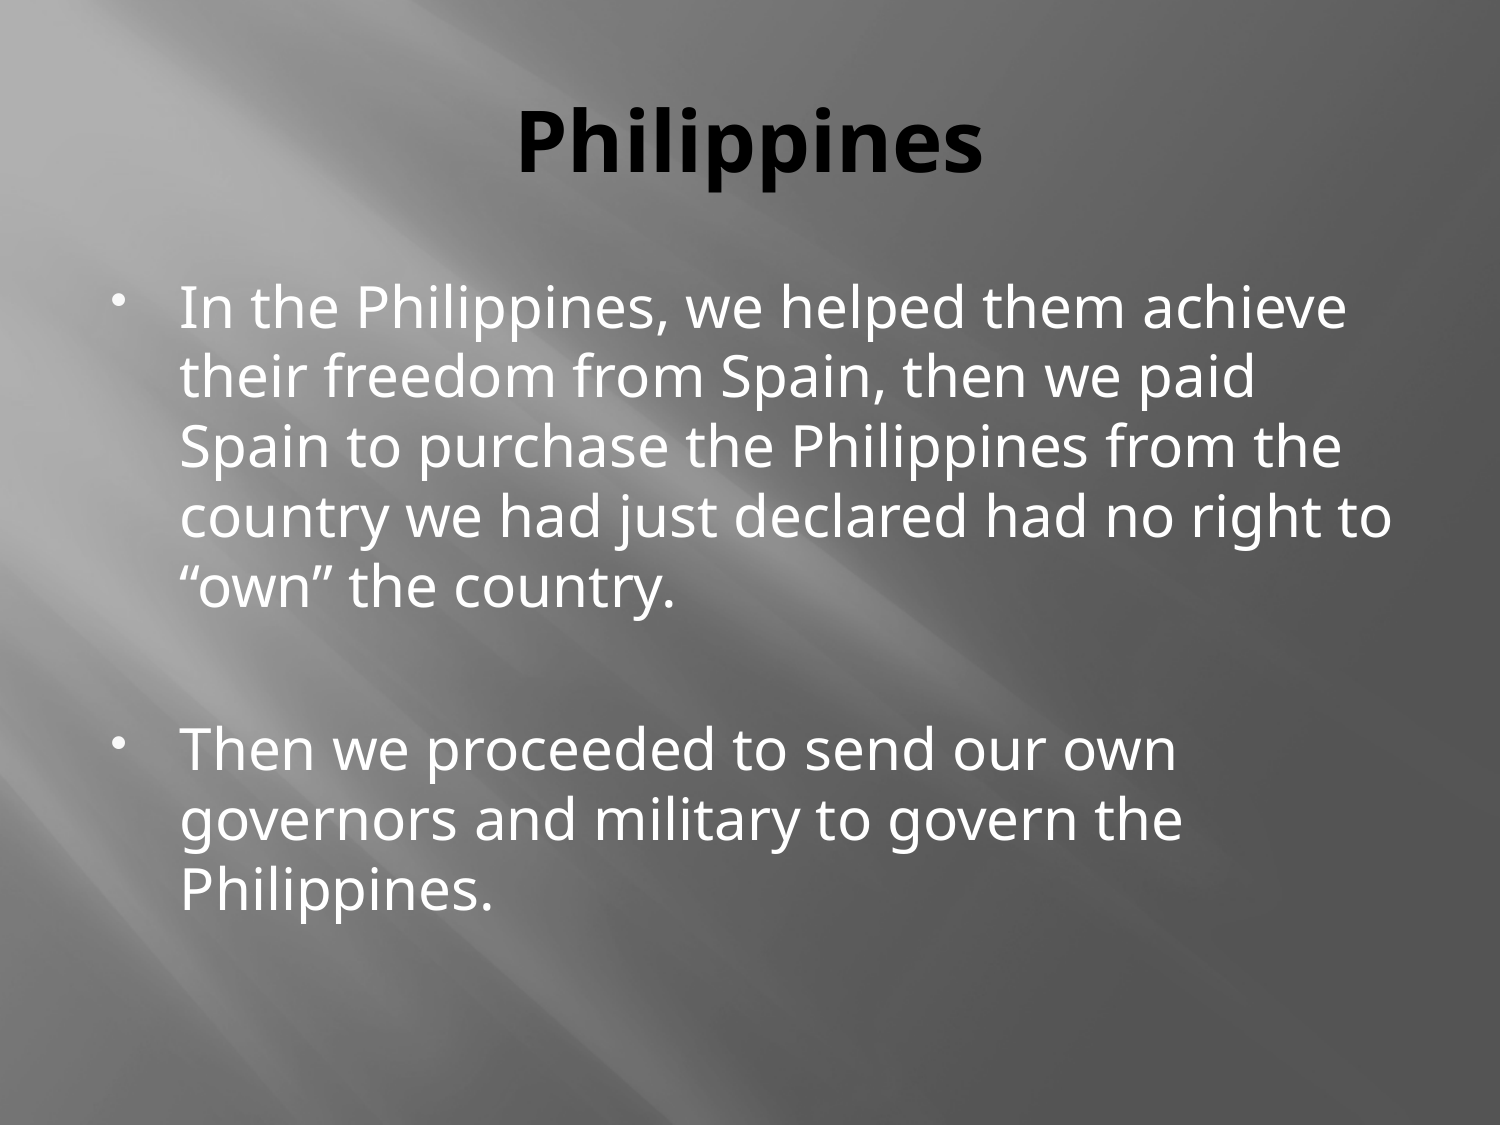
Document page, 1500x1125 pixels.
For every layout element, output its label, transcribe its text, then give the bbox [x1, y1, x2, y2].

list In the Philippines, we helped them achieve their freedom from Spain, then we paid Spain to purchase the Philippines from the country we had just declared had no right to “own” the country. Then we proceeded to send our own governors and military to govern the Philippines. [75, 262, 1425, 1035]
title Philippines [75, 45, 1425, 233]
